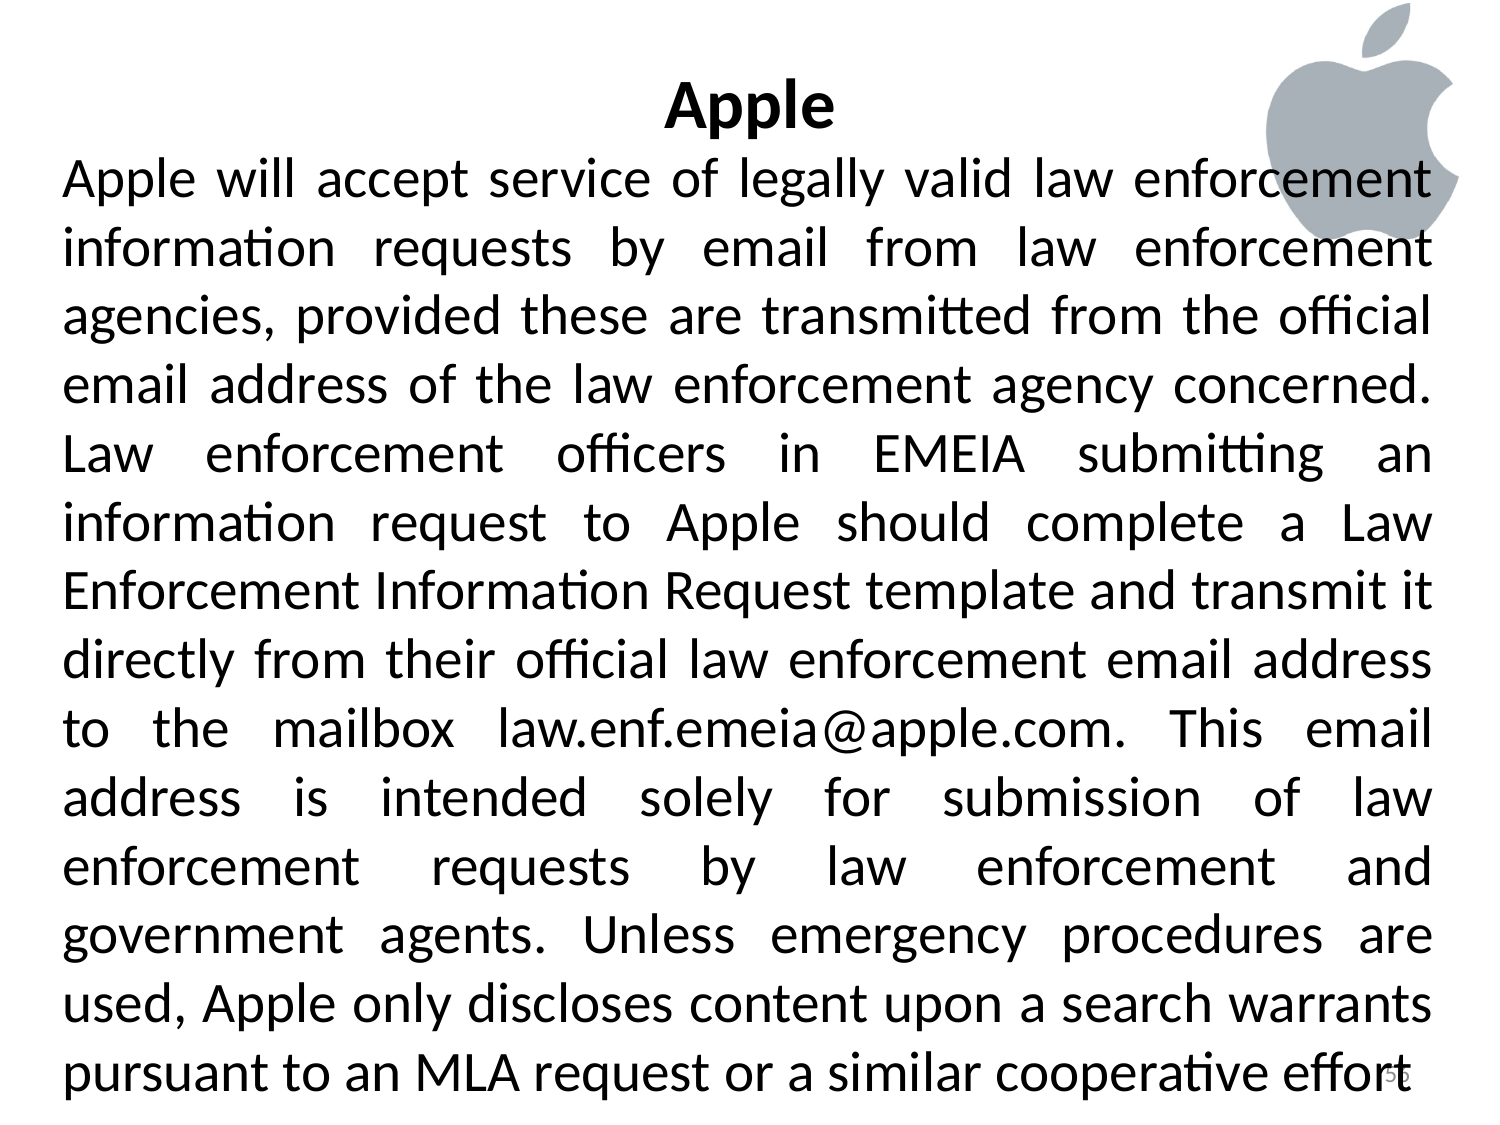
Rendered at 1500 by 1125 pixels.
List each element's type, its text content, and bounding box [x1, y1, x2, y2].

list Apple will accept service of legally valid law enforcement information requests by email from law enforcement agencies, provided these are transmitted from the official email address of the law enforcement agency concerned. Law enforcement officers in EMEIA submitting an information request to Apple should complete a Law Enforcement Information Request template and transmit it directly from their official law enforcement email address to the mailbox law.enf.emeia@apple.com. This email address is intended solely for submission of law enforcement requests by law enforcement and government agents. Unless emergency procedures are used, Apple only discloses content upon a search warrants pursuant to an MLA request or a similar cooperative effort [47, 132, 1450, 1125]
title Apple [75, 6, 1251, 132]
slide_number 56 [1074, 1042, 1425, 1103]
picture [1255, 2, 1490, 275]
